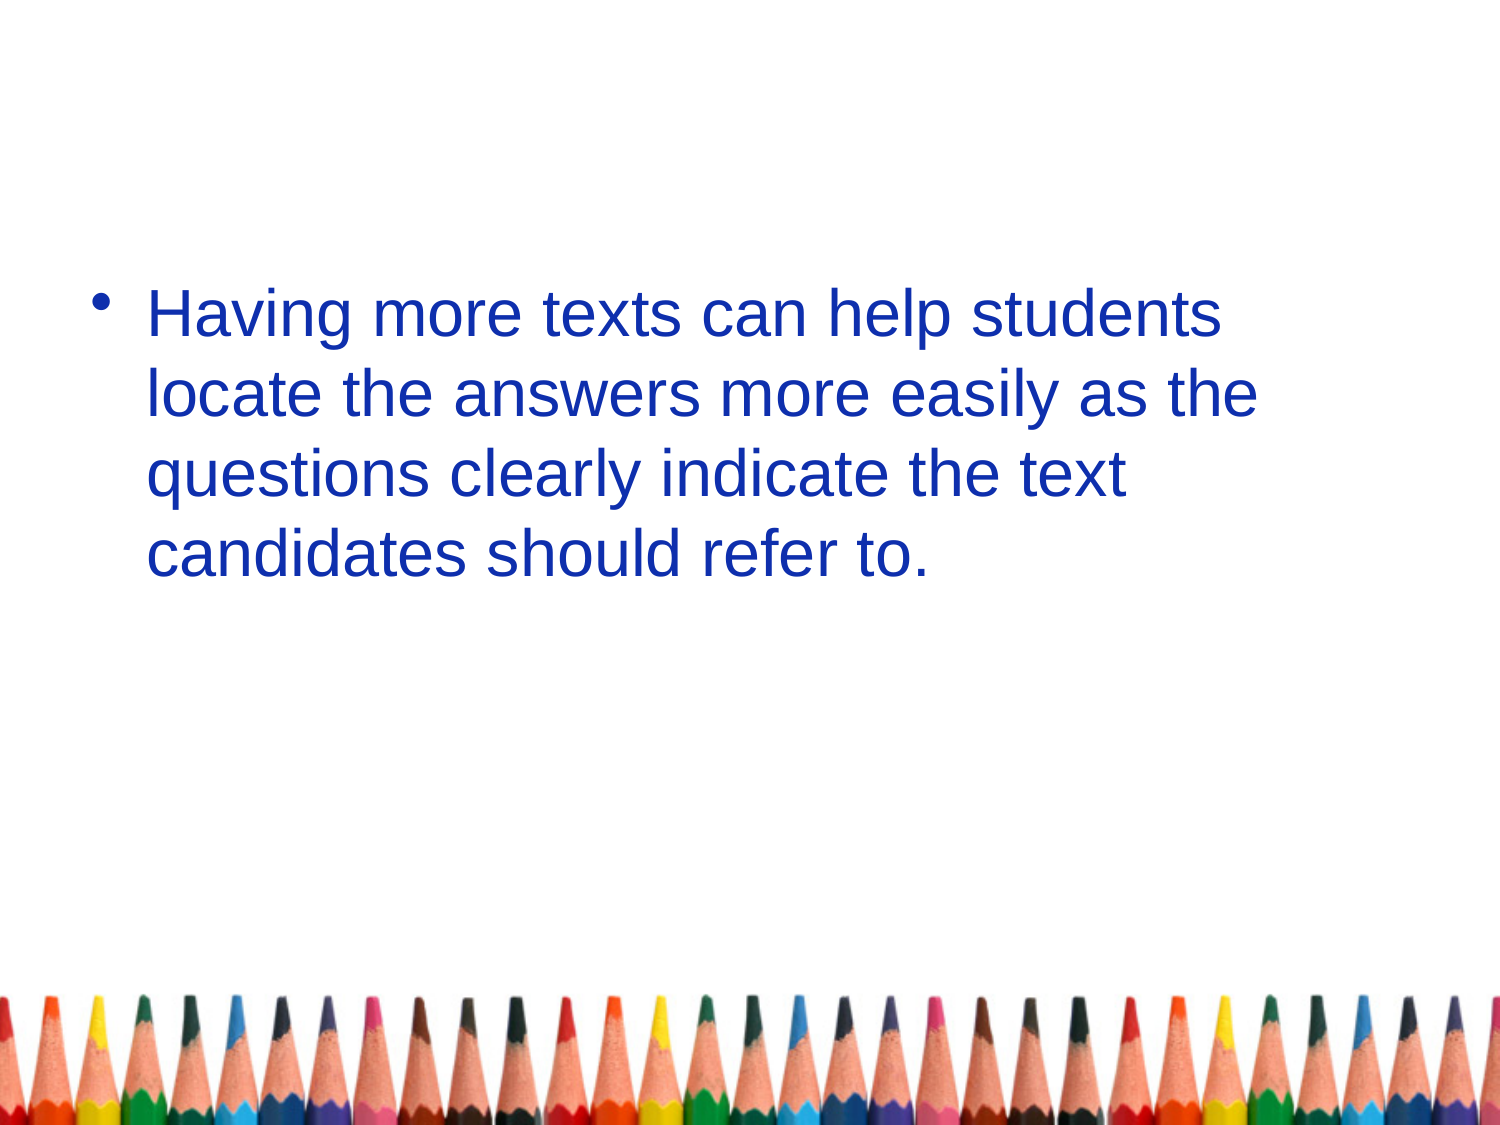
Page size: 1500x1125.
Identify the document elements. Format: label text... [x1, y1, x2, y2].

picture [0, 0, 1500, 1125]
list Having more texts can help students locate the answers more easily as the questions clearly indicate the text candidates should refer to. [75, 262, 1425, 1005]
